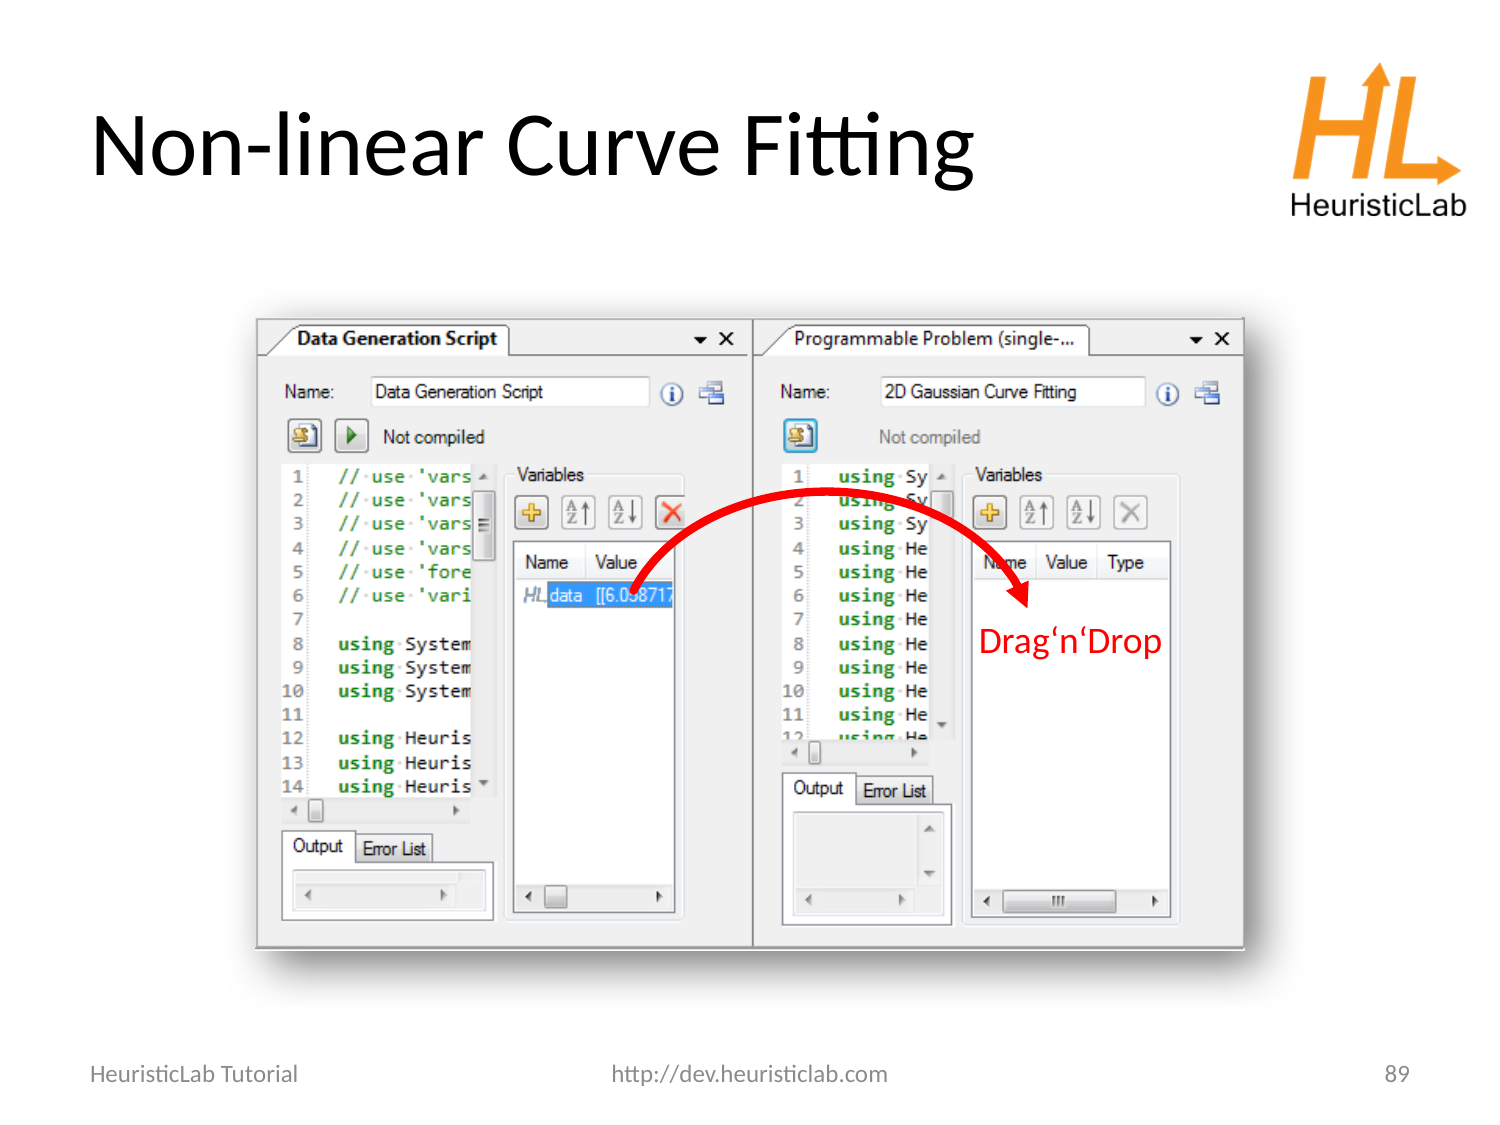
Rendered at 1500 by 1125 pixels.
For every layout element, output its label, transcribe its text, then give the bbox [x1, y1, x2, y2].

footer http://dev.heuristiclab.com [512, 1042, 988, 1103]
picture [1281, 27, 1474, 244]
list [255, 316, 1245, 951]
title Non-linear Curve Fitting [75, 45, 1282, 233]
slide_number 89 [1074, 1042, 1425, 1103]
slide_number HeuristicLab Tutorial [75, 1042, 425, 1103]
